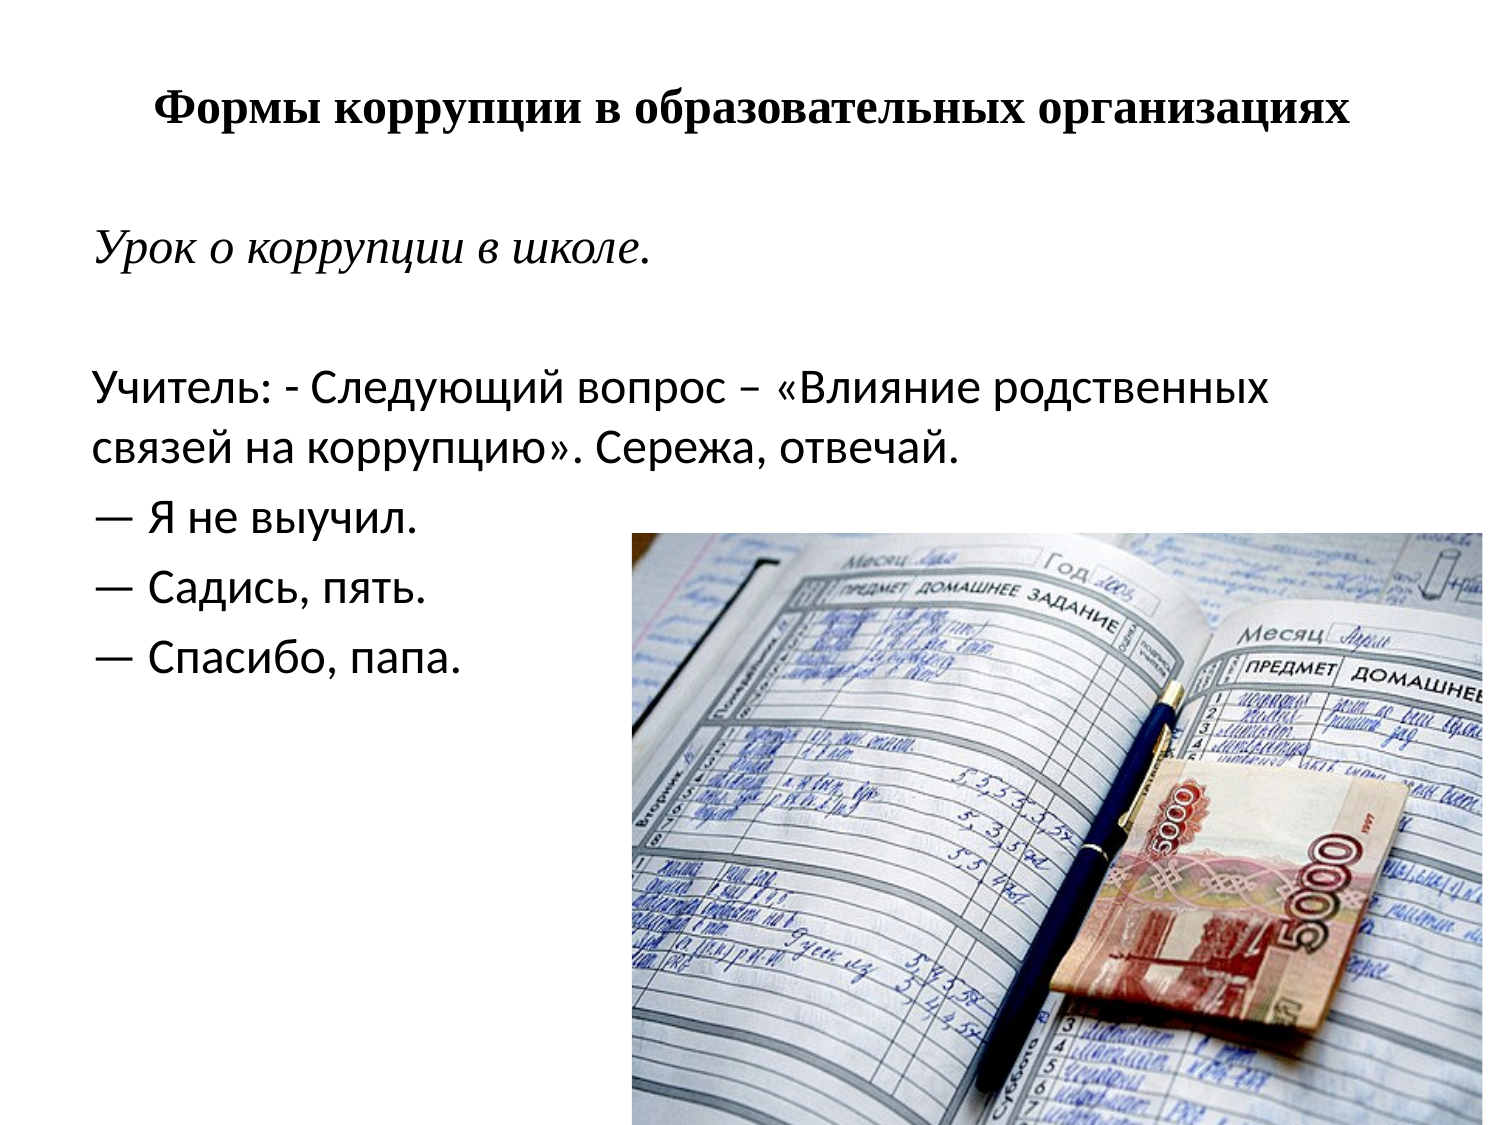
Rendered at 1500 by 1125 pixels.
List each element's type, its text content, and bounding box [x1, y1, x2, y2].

picture [631, 533, 1483, 1125]
list Формы коррупции в образовательных организациях Урок о коррупции в школе. Учитель: - Следующий вопрос – «Влияние родственных связей на коррупцию». Сережа, отвечай. — Я не выучил. — Садись, пять. — Спасибо, папа. [76, 66, 1427, 1047]
